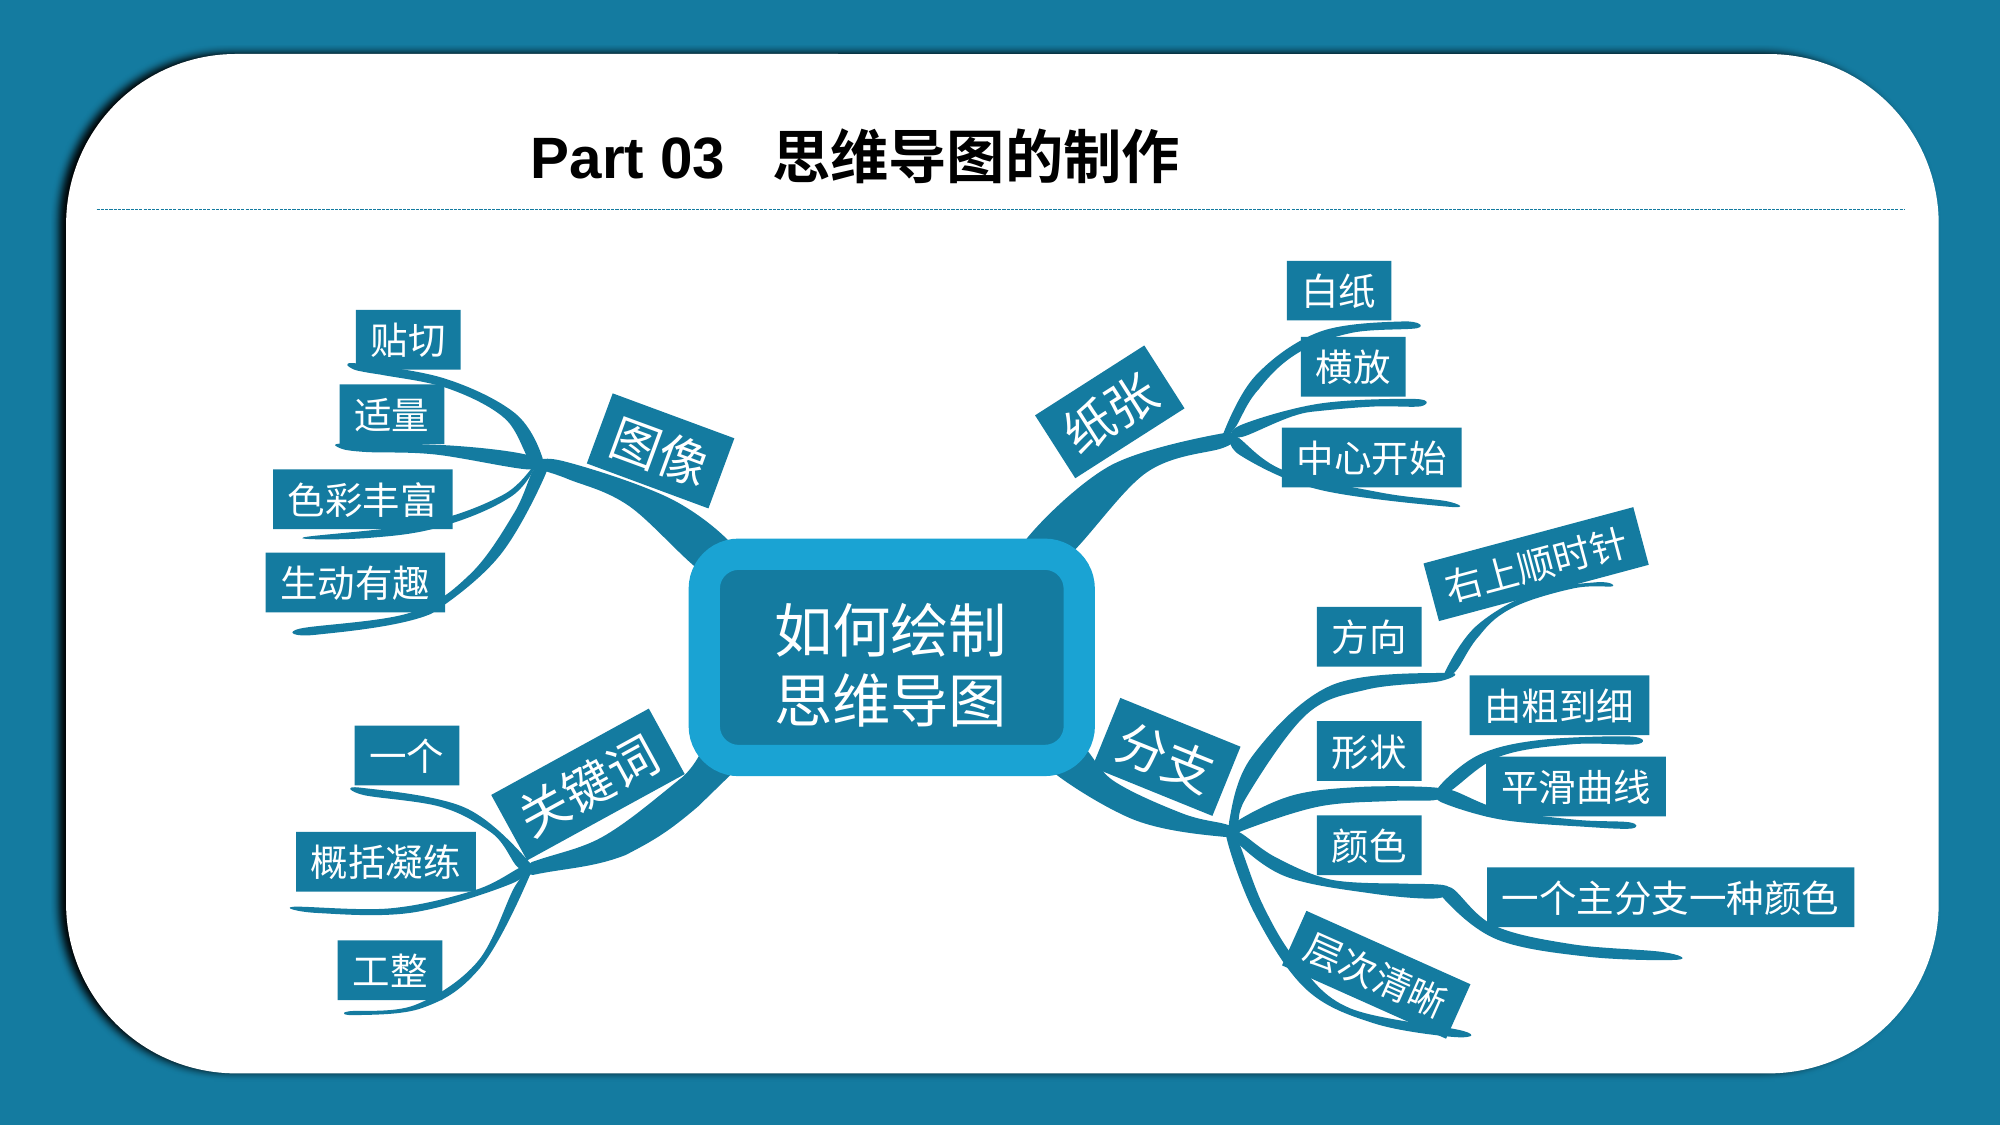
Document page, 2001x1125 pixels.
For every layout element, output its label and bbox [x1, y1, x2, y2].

text_box [264, 260, 1857, 1038]
text_box [96, 112, 1905, 210]
